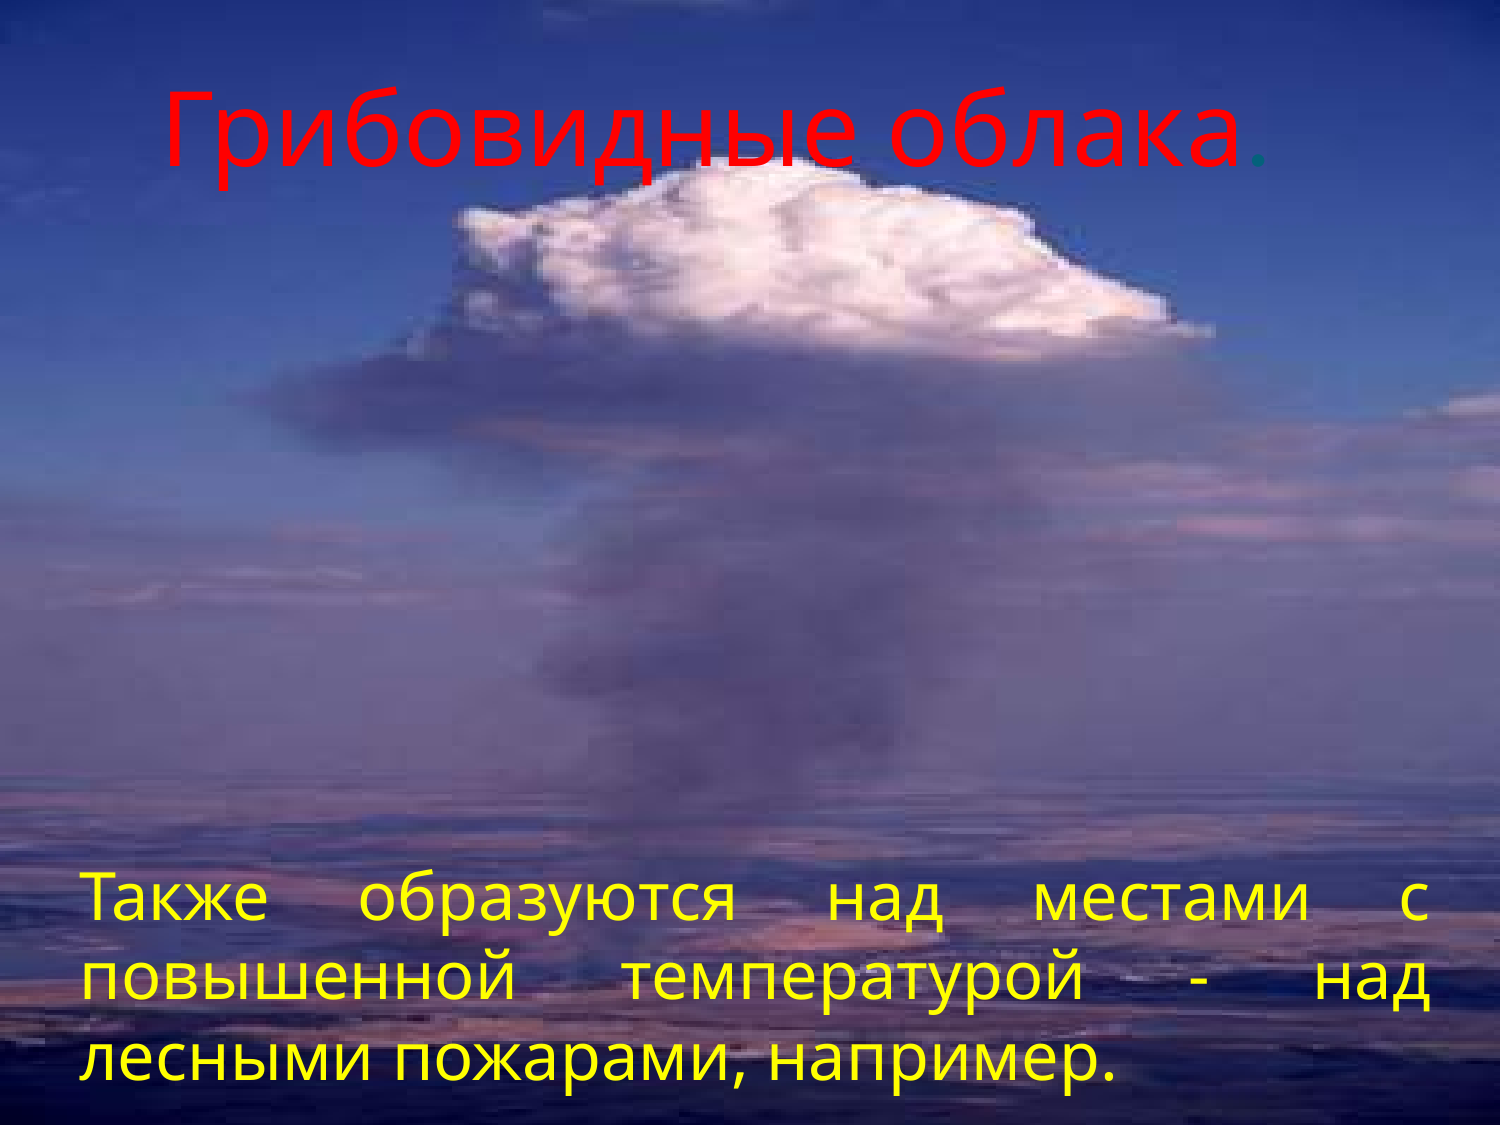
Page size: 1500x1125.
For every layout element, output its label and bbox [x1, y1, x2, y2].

list [0, 0, 1500, 1125]
